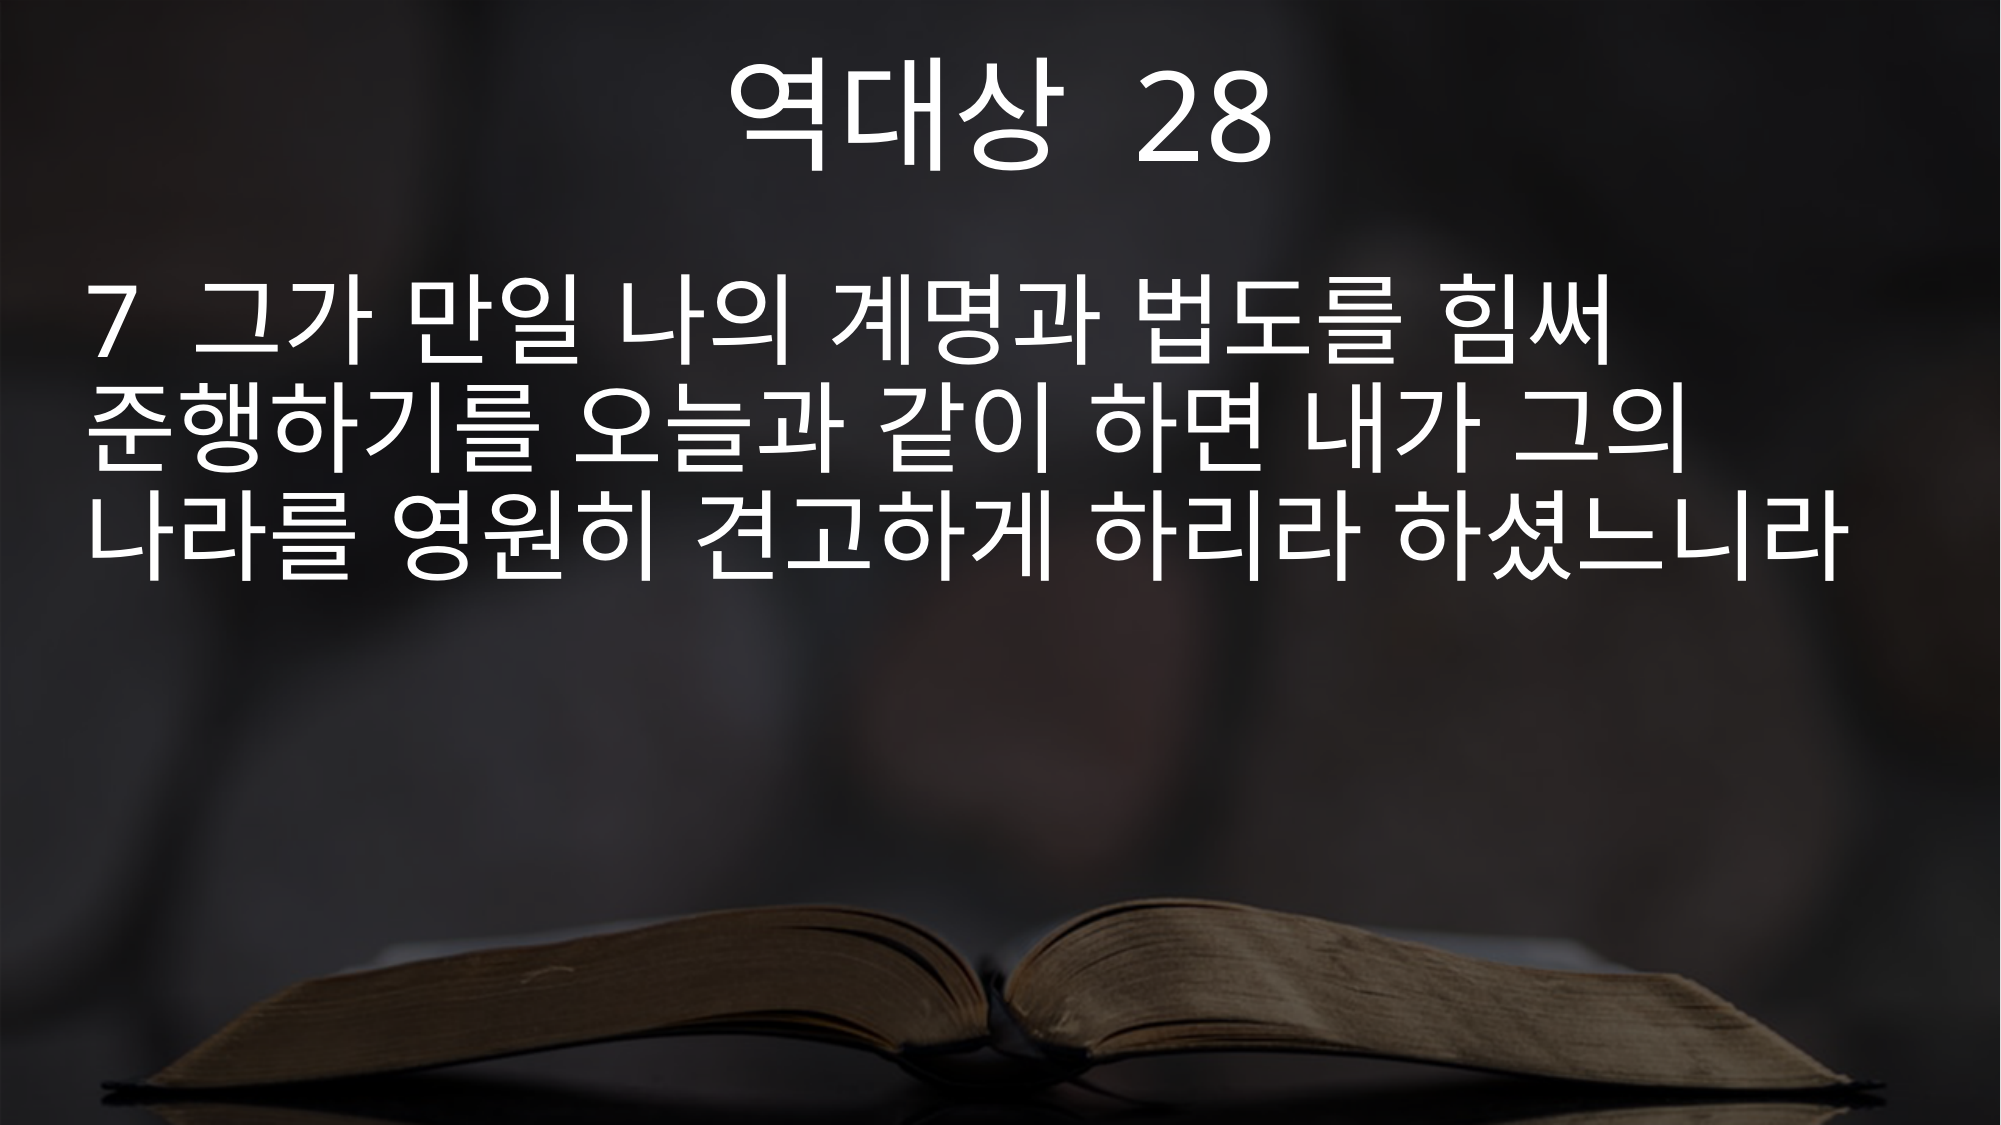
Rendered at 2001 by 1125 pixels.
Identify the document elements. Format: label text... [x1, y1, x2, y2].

list 7 그가 만일 나의 계명과 법도를 힘써 준행하기를 오늘과 같이 하면 내가 그의 나라를 영원히 견고하게 하리라 하셨느니라 [69, 263, 1953, 423]
picture [0, 0, 2001, 1125]
footer 역대상 28 [0, 32, 2000, 192]
